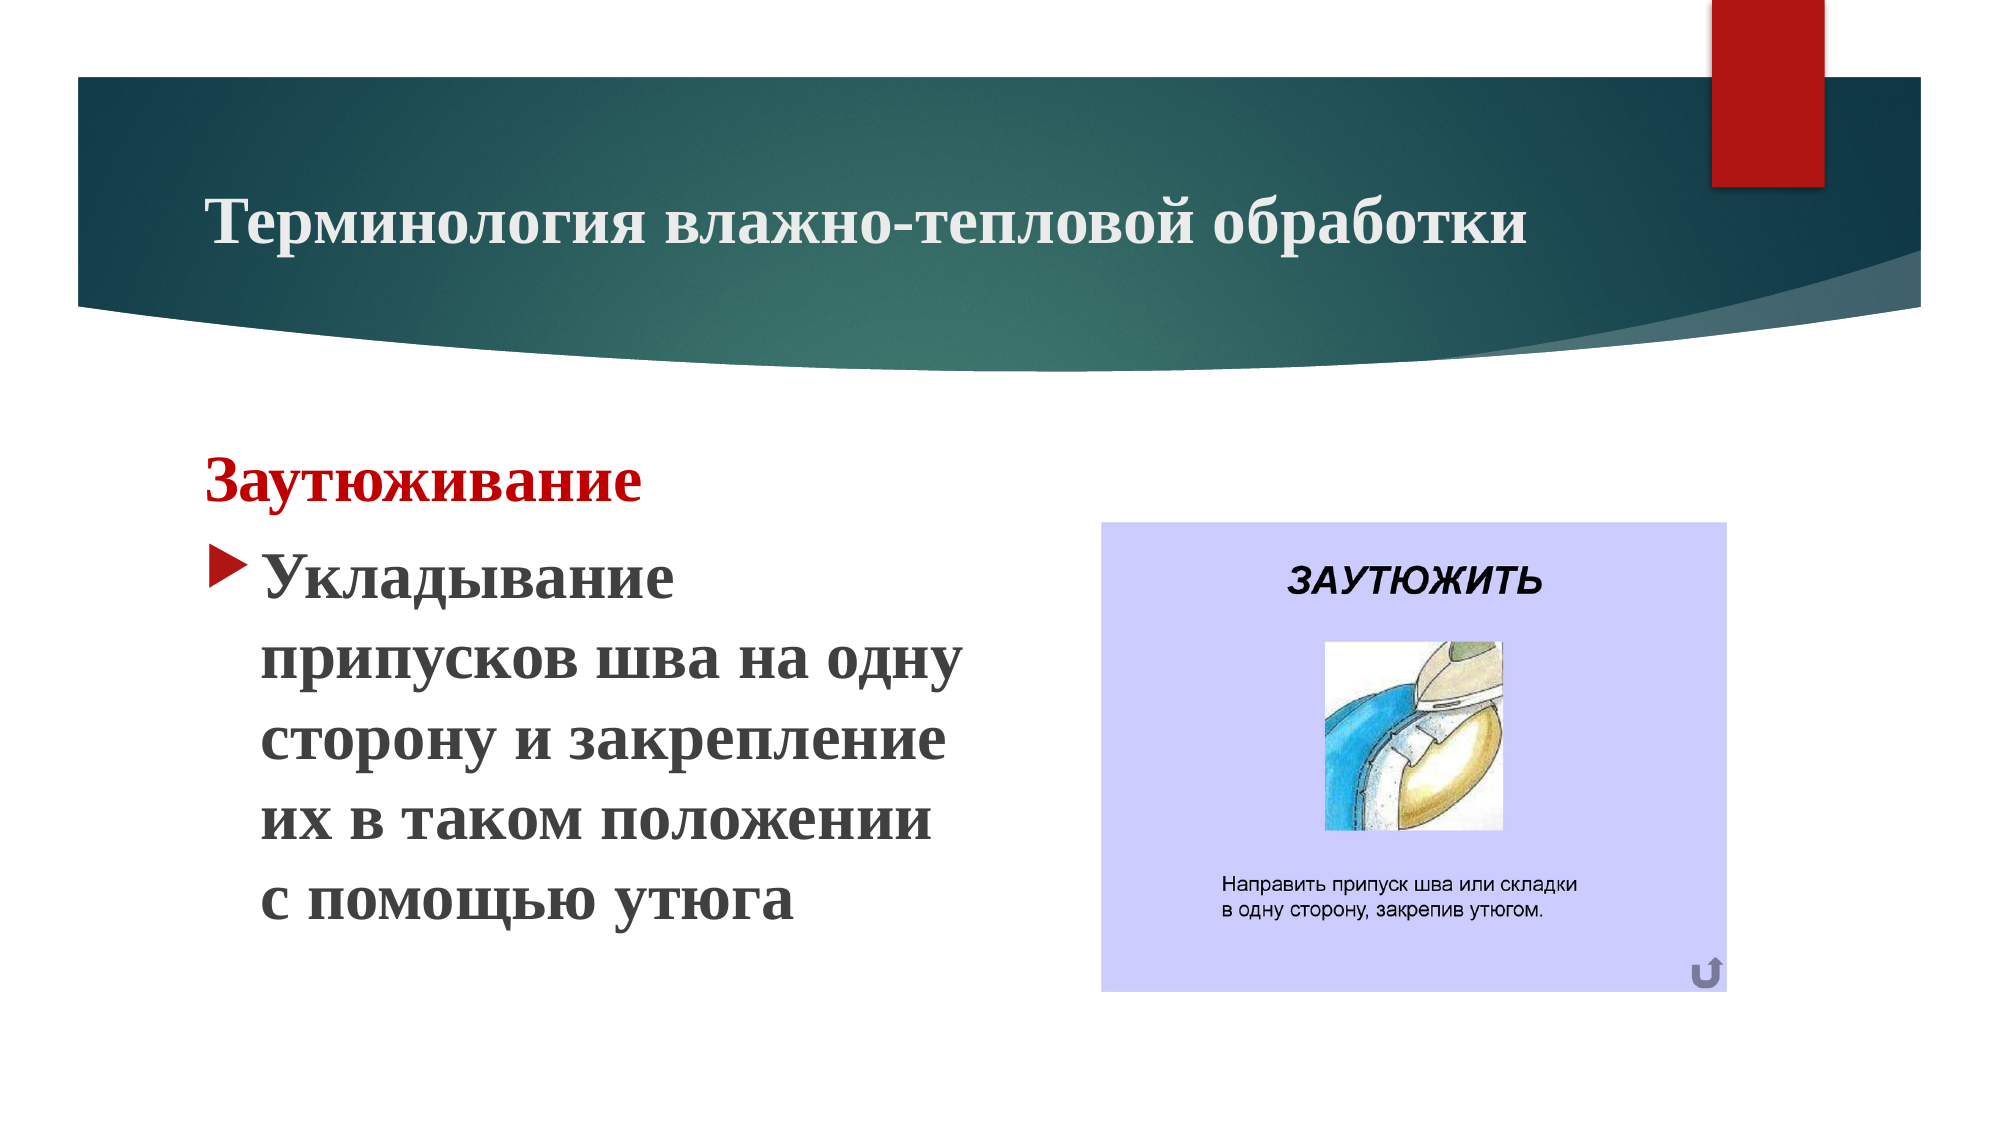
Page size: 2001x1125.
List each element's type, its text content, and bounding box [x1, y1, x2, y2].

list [1101, 522, 1727, 992]
title Терминология влажно-тепловой обработки [189, 158, 1638, 275]
list Укладывание припусков шва на одну сторону и закрепление их в таком положении с помощью утюга [189, 524, 982, 992]
list Заутюживание [189, 427, 982, 522]
